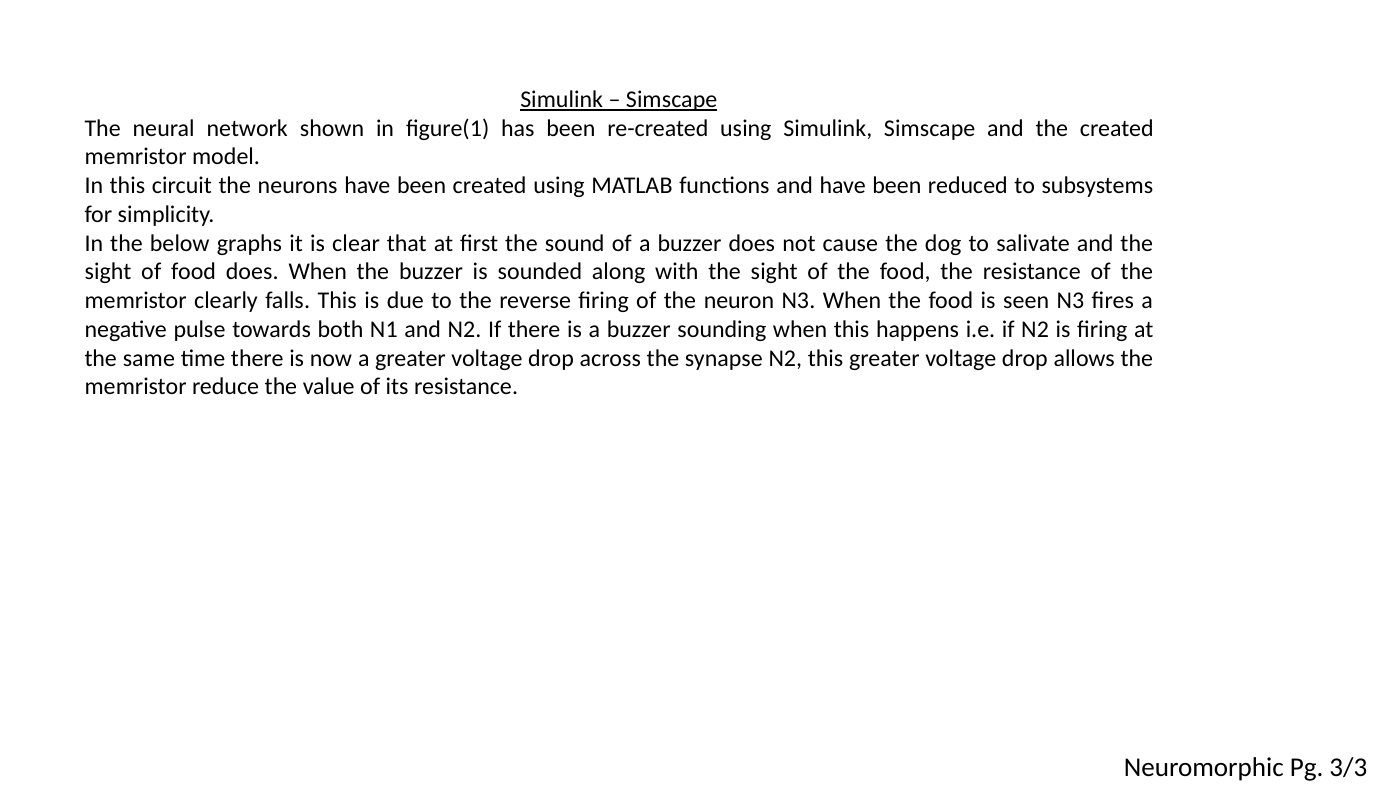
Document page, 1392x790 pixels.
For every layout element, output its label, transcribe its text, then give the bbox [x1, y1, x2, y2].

text_box Simulink – Simscape The neural network shown in figure(1) has been re-created using Simulink, Simscape and the created memristor model. In this circuit the neurons have been created using MATLAB functions and have been reduced to subsystems for simplicity. In the below graphs it is clear that at first the sound of a buzzer does not cause the dog to salivate and the sight of food does. When the buzzer is sounded along with the sight of the food, the resistance of the memristor clearly falls. This is due to the reverse firing of the neuron N3. When the food is seen N3 fires a negative pulse towards both N1 and N2. If there is a buzzer sounding when this happens i.e. if N2 is firing at the same time there is now a greater voltage drop across the synapse N2, this greater voltage drop allows the memristor reduce the value of its resistance. [69, 75, 1169, 407]
text_box Neuromorphic Pg. 3/3 [1109, 741, 1392, 789]
